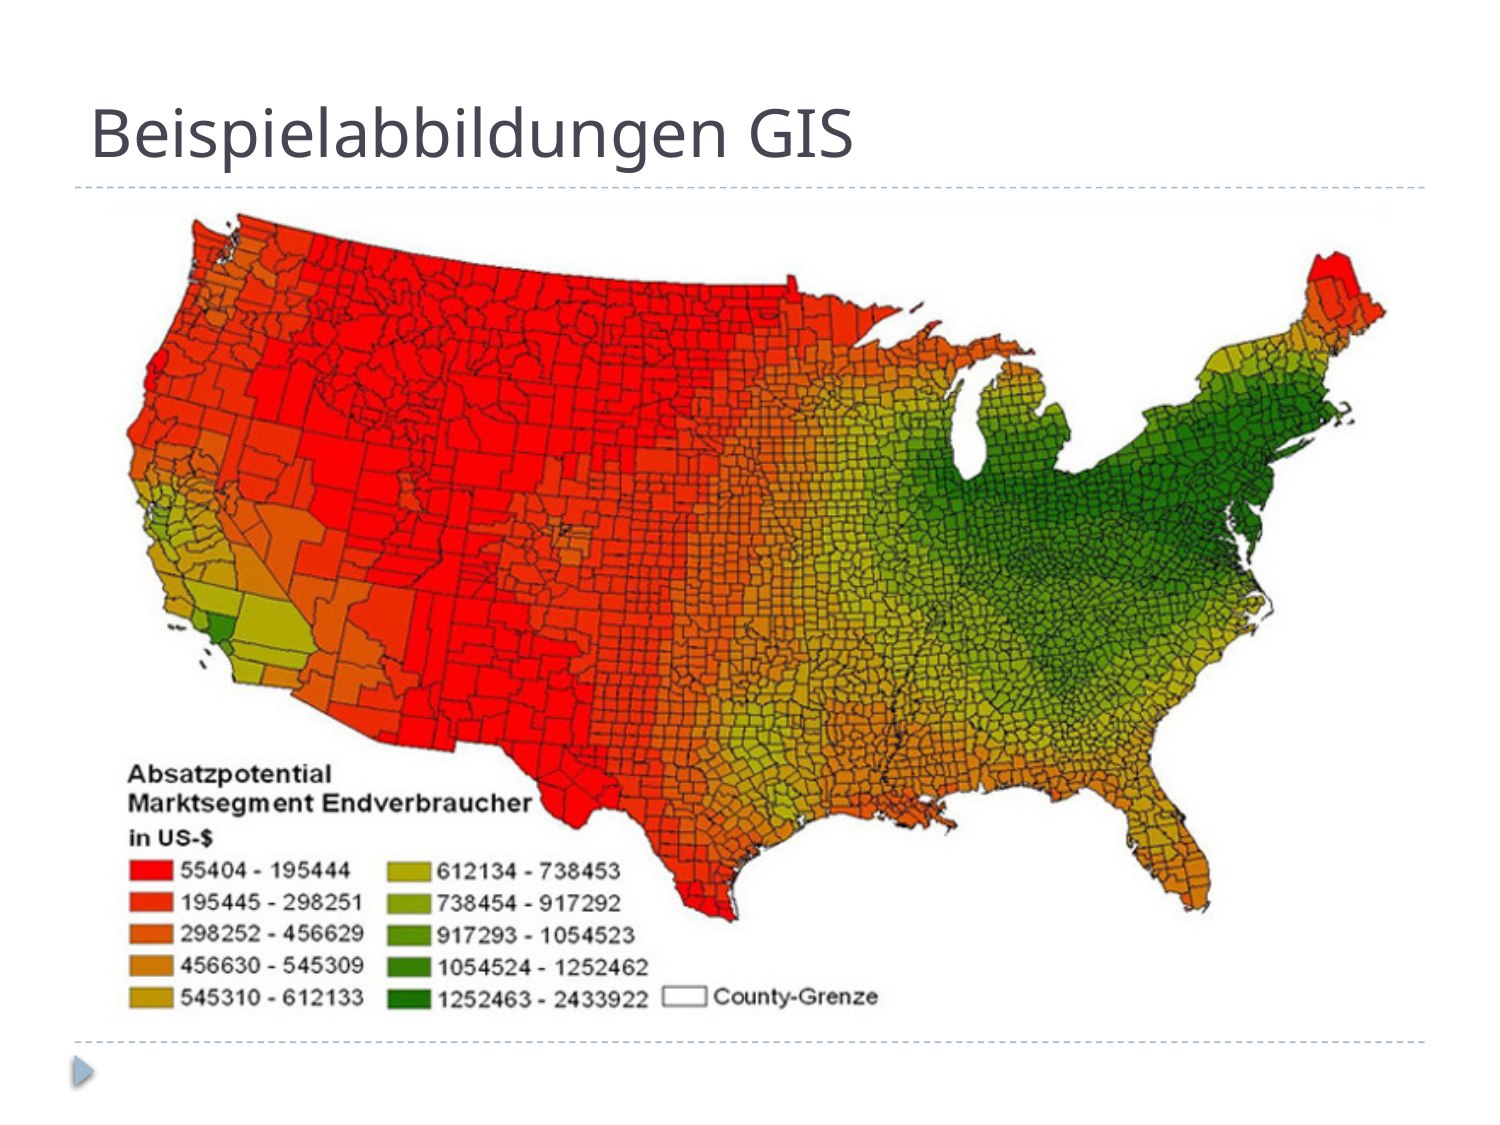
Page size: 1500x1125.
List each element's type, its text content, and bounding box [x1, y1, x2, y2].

picture [109, 207, 1391, 1025]
title Beispielabbildungen GIS [75, 32, 1425, 181]
